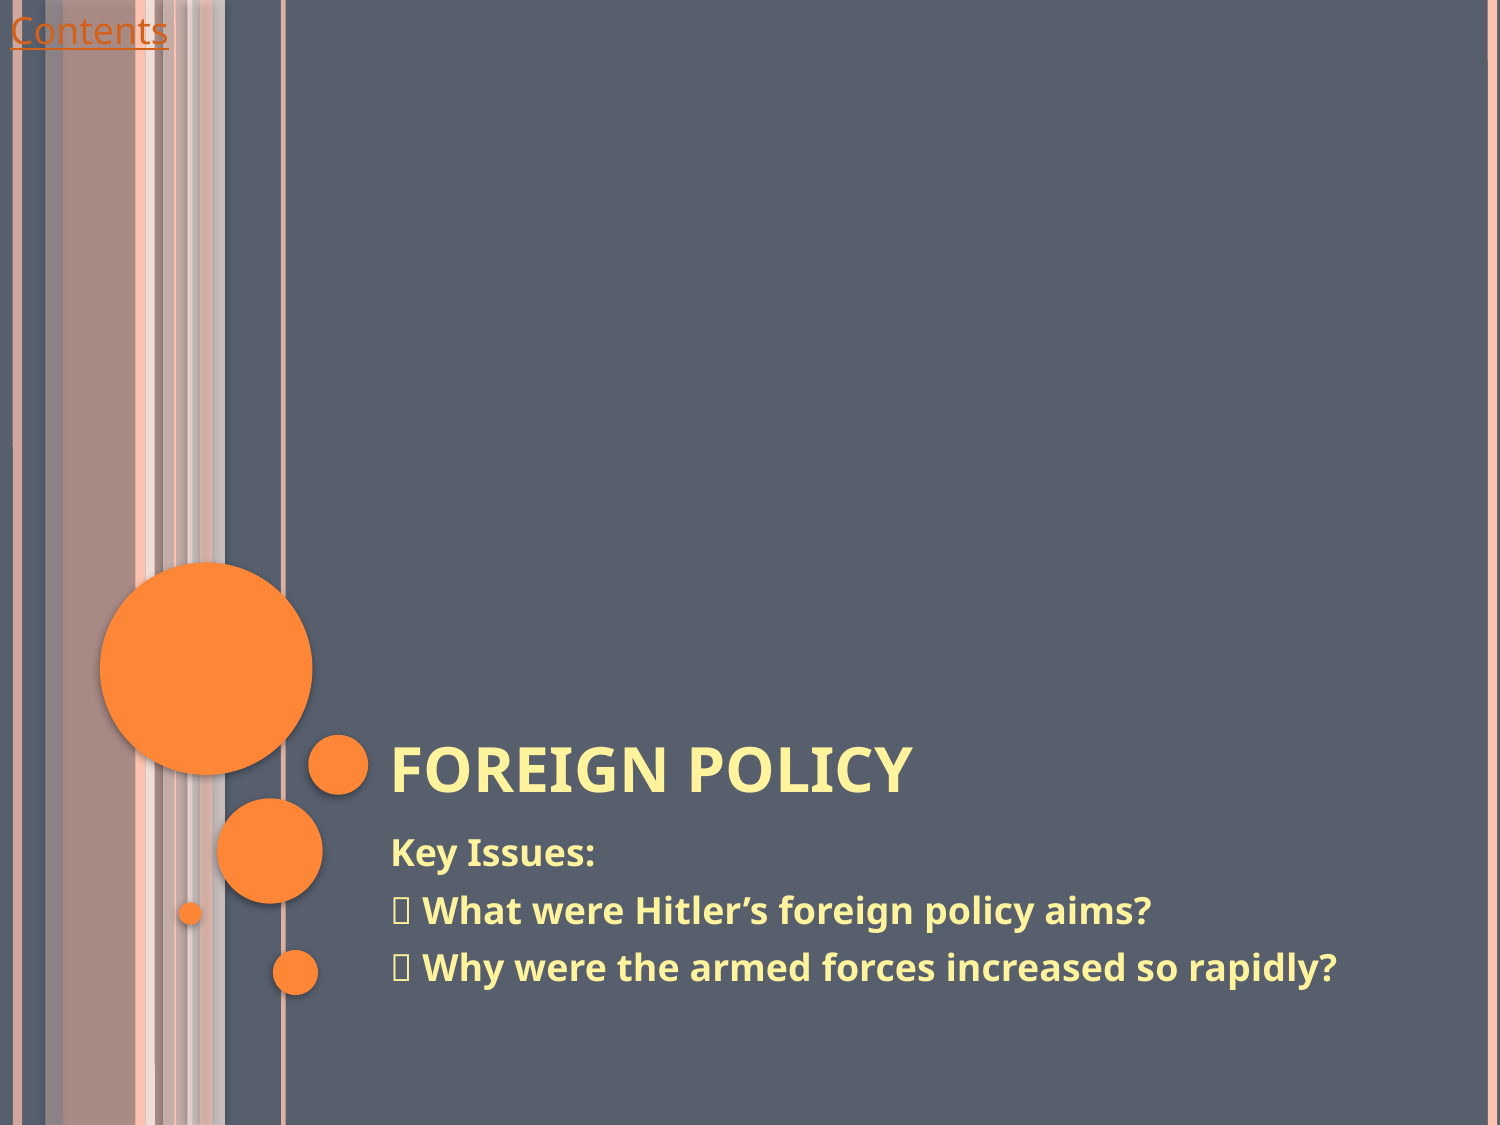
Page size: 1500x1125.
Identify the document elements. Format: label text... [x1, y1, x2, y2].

title Foreign Policy [375, 474, 1388, 812]
list Key Issues:  What were Hitler’s foreign policy aims?  Why were the armed forces increased so rapidly? [374, 821, 1388, 1048]
